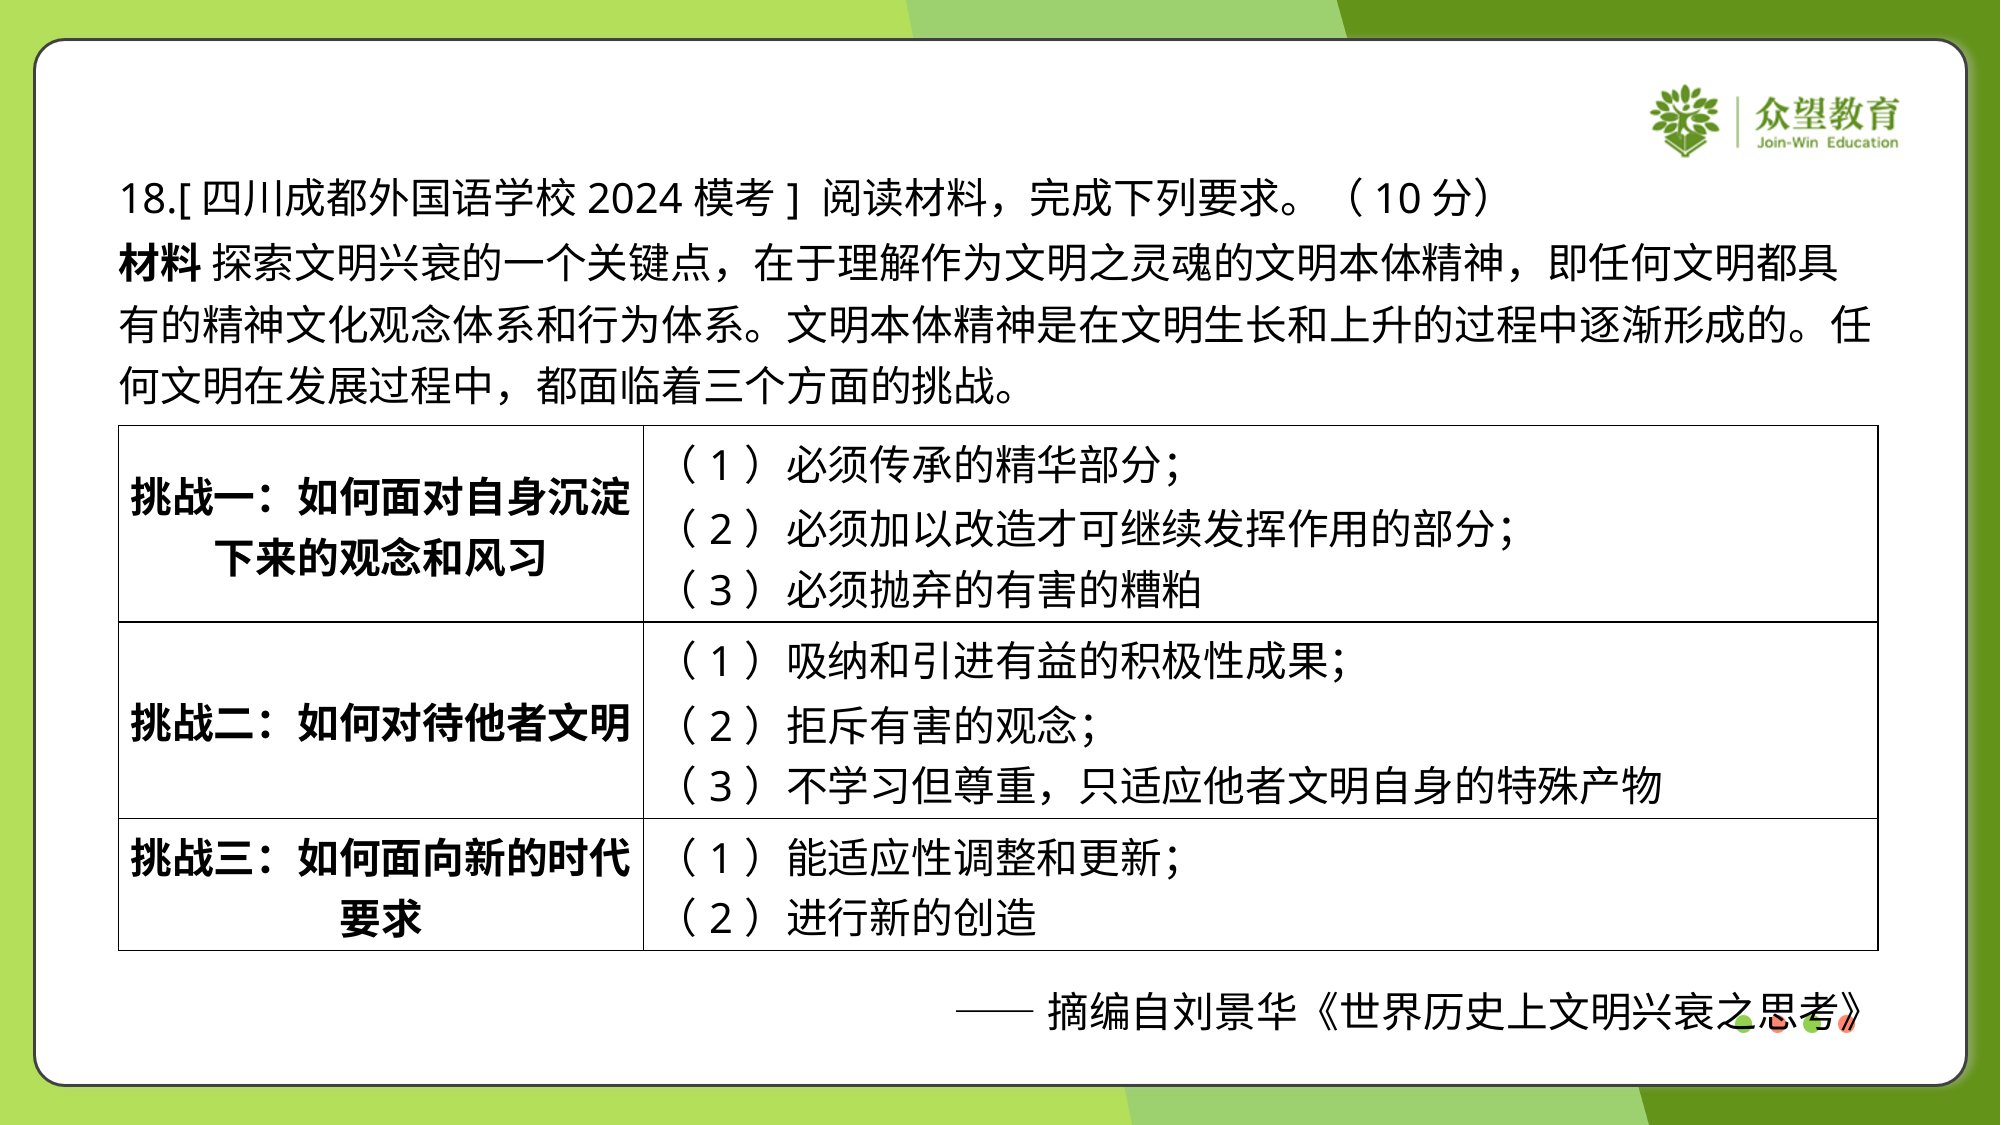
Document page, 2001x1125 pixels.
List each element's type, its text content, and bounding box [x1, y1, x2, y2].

table_header 挑战一：如何面对自身沉淀 下来的观念和风习 [119, 426, 643, 621]
table_cell （1）能适应性调整和更新； （2）进行新的创造 [644, 819, 1877, 950]
picture [0, 0, 2000, 1125]
text_box ——摘编自刘景华《世界历史上文明兴衰之思考》 [118, 973, 1883, 1031]
table_cell （1）吸纳和引进有益的积极性成果； （2）拒斥有害的观念； （3）不学习但尊重，只适应他者文明自身的特殊产物 [644, 623, 1877, 818]
text_box 18.[四川成都外国语学校2024模考] 阅读材料，完成下列要求。（10分） 材料 探索文明兴衰的一个关键点，在于理解作为文明之灵魂的文明本体精神，即任何文明都具 有的精神文化观念体系和行为体系。文明本体精神是在文明生长和上升的过程中逐渐形成的。任 何文明在发展过程中，都面临着三个方面的挑战。 [118, 159, 1883, 405]
table_cell 挑战三：如何面向新的时代 要求 [119, 819, 643, 950]
table_header （1）必须传承的精华部分； （2）必须加以改造才可继续发挥作用的部分； （3）必须抛弃的有害的糟粕 [644, 426, 1877, 621]
table_cell 挑战二：如何对待他者文明 [119, 623, 643, 818]
